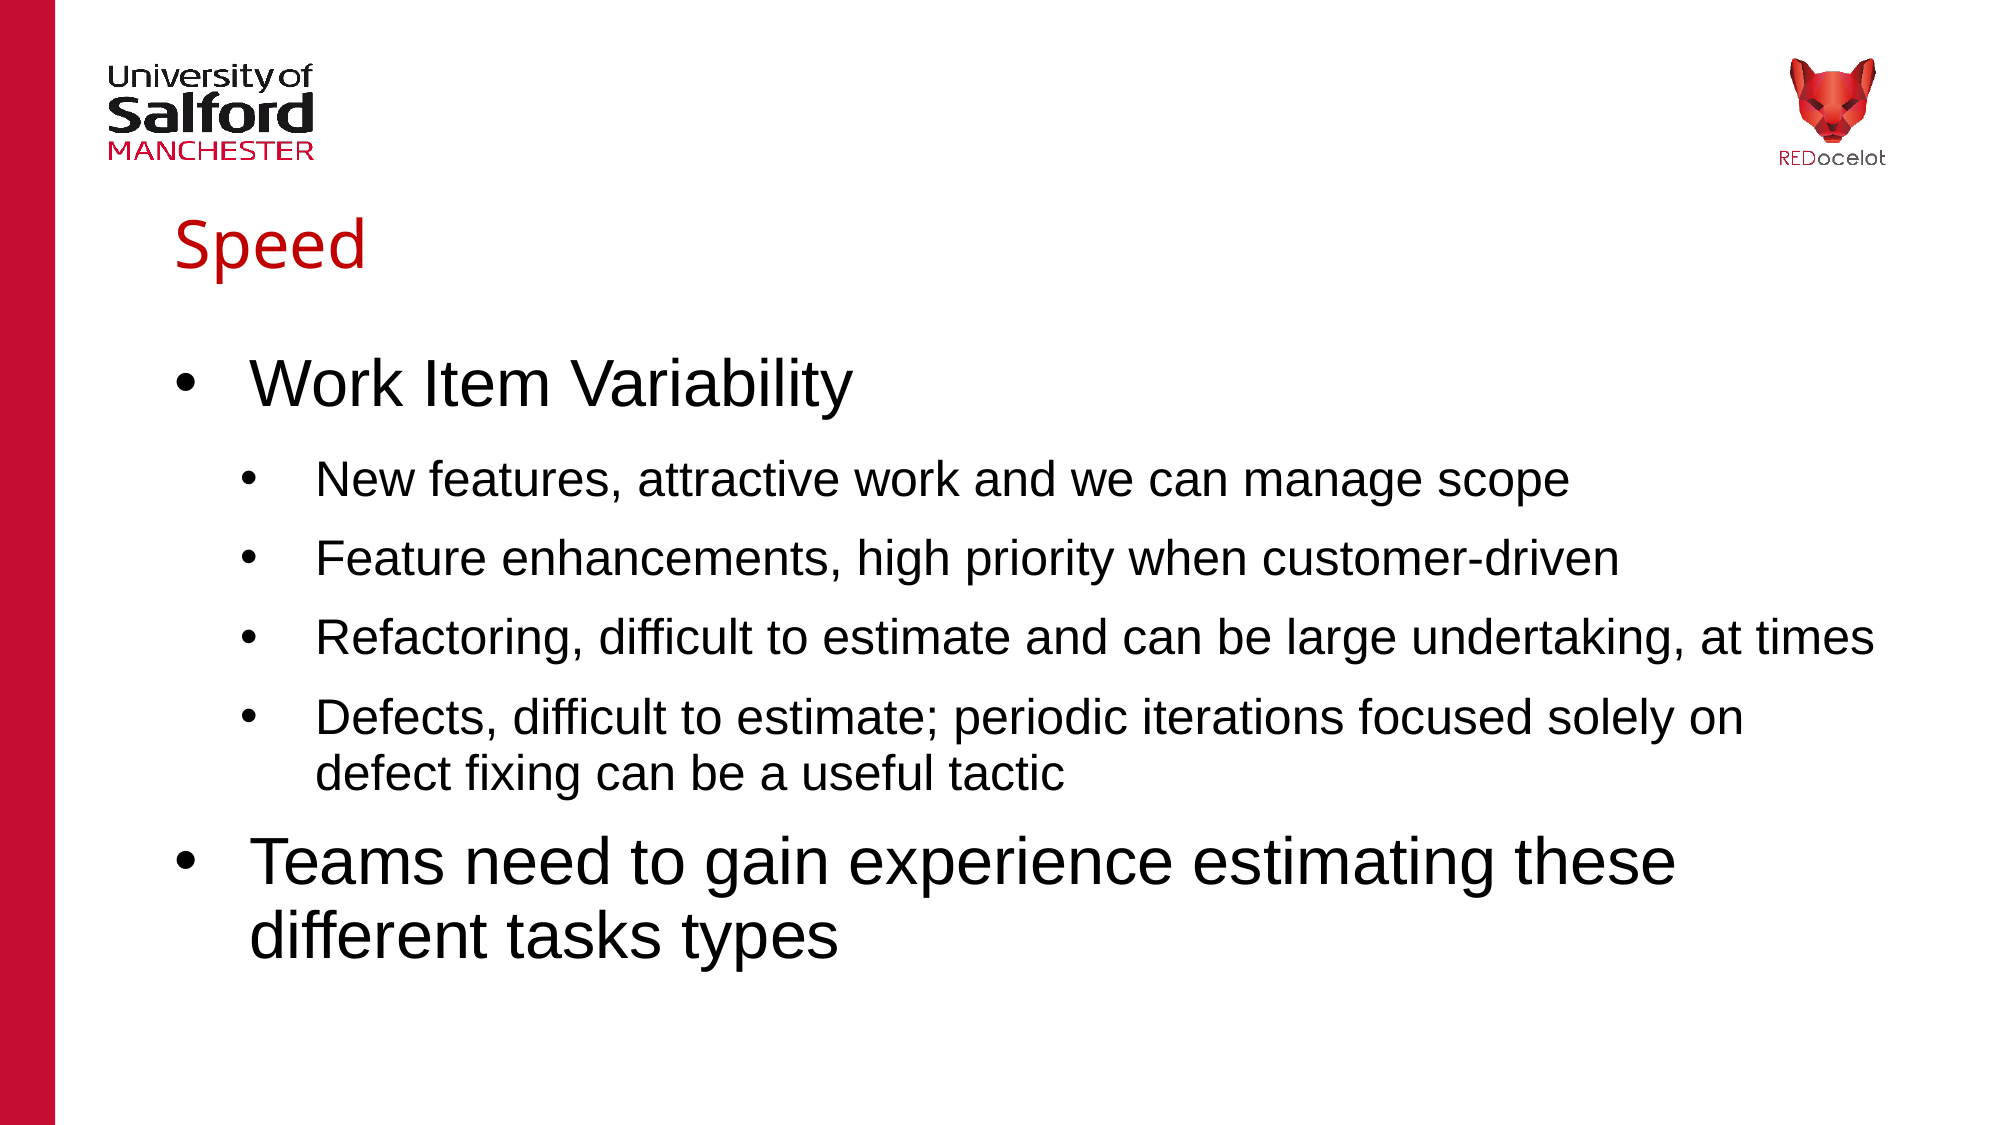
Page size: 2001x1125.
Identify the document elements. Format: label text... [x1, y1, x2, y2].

picture [60, 27, 362, 196]
title Speed [159, 201, 1899, 310]
list Work Item Variability New features, attractive work and we can manage scope Feature enhancements, high priority when customer-driven Refactoring, difficult to estimate and can be large undertaking, at times Defects, difficult to estimate; periodic iterations focused solely on defect fixing can be a useful tactic Teams need to gain experience estimating these different tasks types [159, 340, 1899, 1004]
picture [1766, 43, 1899, 180]
